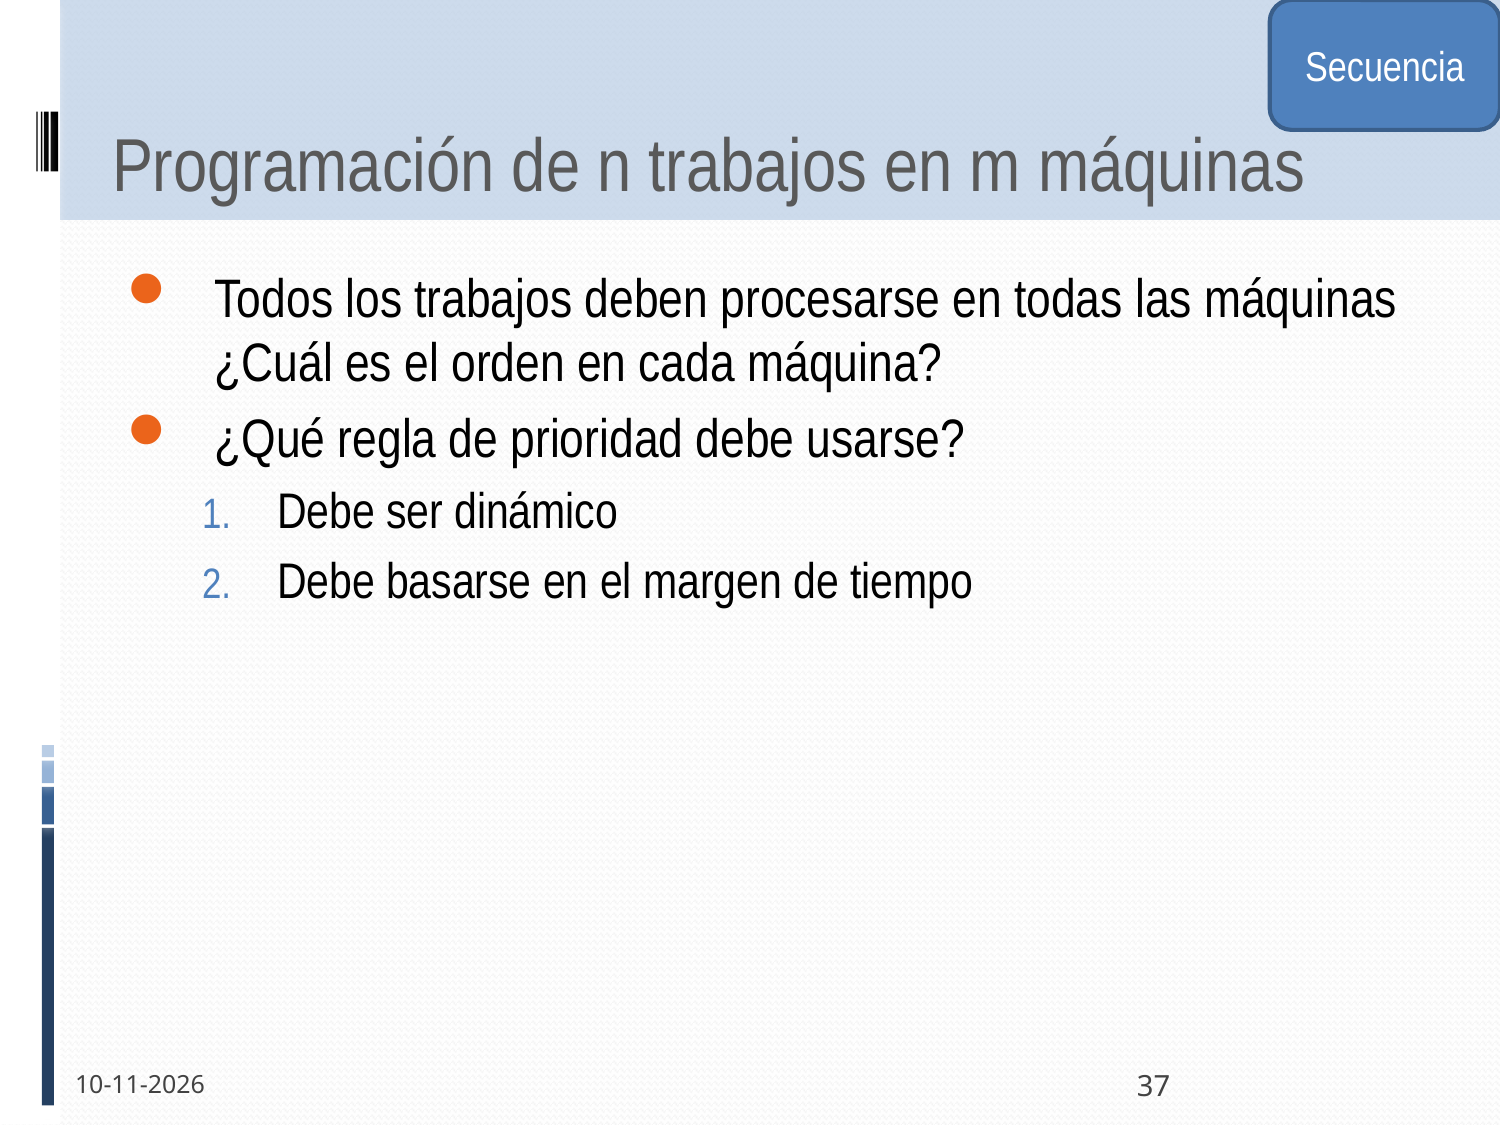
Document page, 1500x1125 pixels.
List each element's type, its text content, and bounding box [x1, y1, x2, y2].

title Programación de n trabajos en m máquinas [111, 18, 1436, 207]
list Todos los trabajos deben procesarse en todas las máquinas ¿Cuál es el orden en cada máquina? ¿Qué regla de prioridad debe usarse? Debe ser dinámico Debe basarse en el margen de tiempo [111, 255, 1436, 1038]
text_box Secuencia [1267, 0, 1500, 132]
slide_number 37 [1045, 1046, 1171, 1107]
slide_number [75, 1042, 243, 1103]
